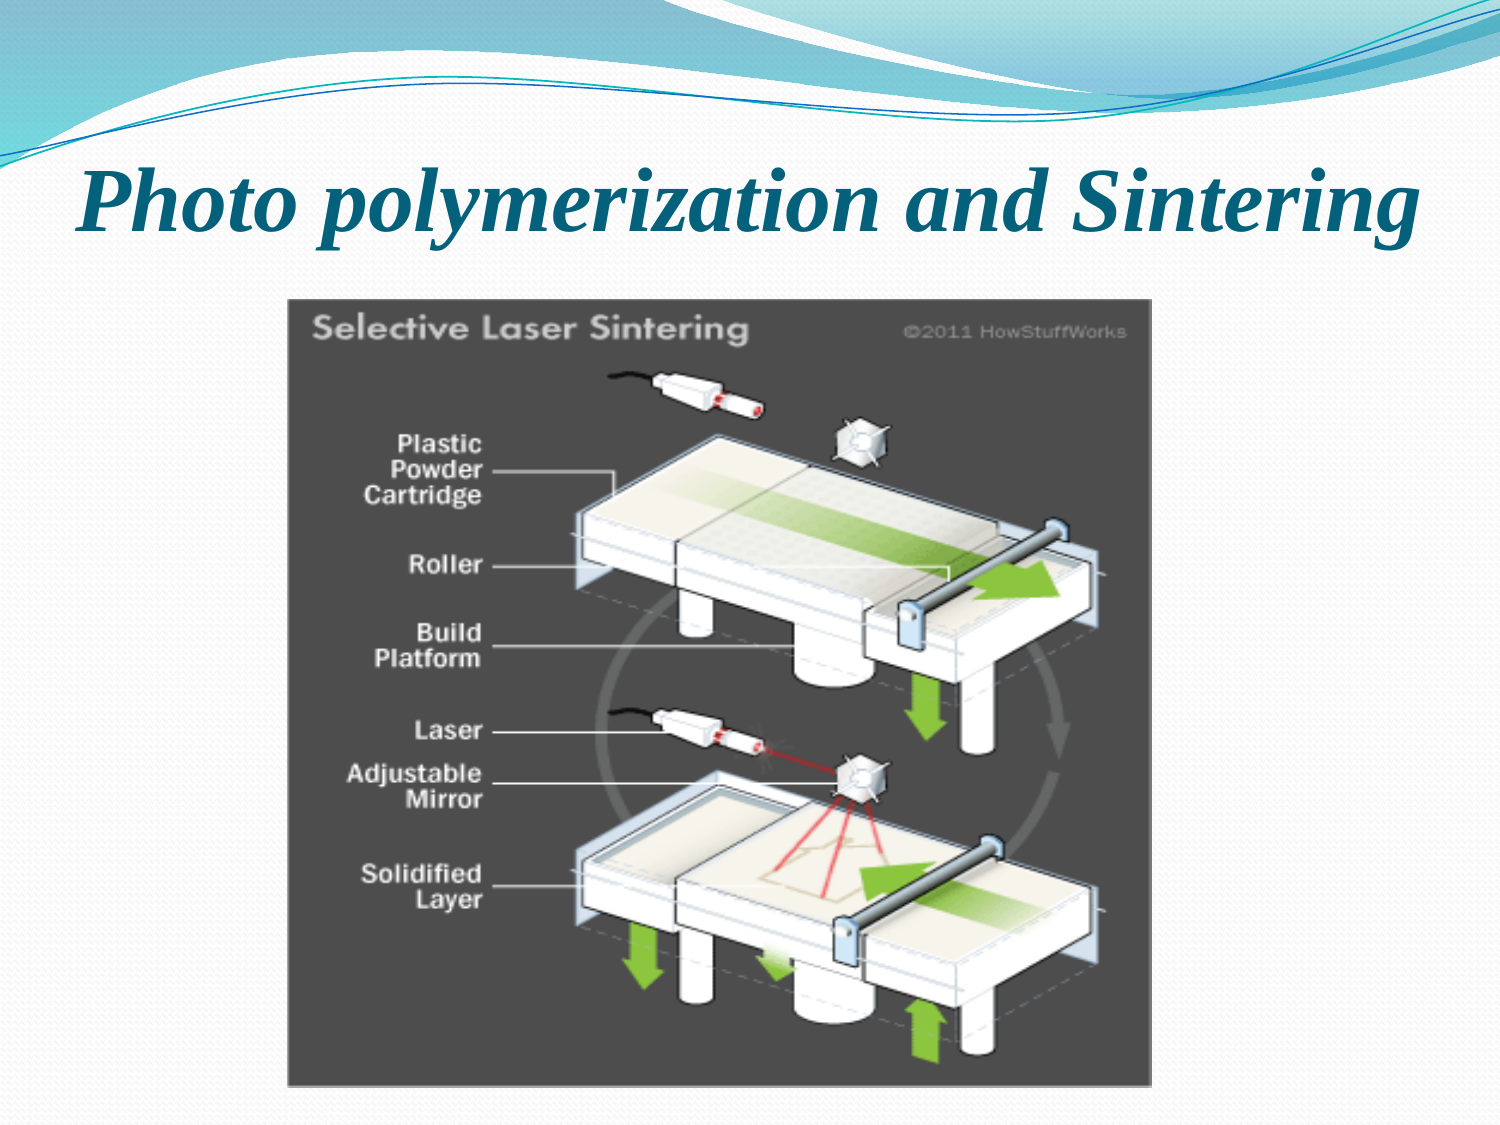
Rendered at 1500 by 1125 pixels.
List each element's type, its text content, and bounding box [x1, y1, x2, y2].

title Photo polymerization and Sintering [75, 62, 1500, 250]
picture [287, 299, 1152, 1088]
